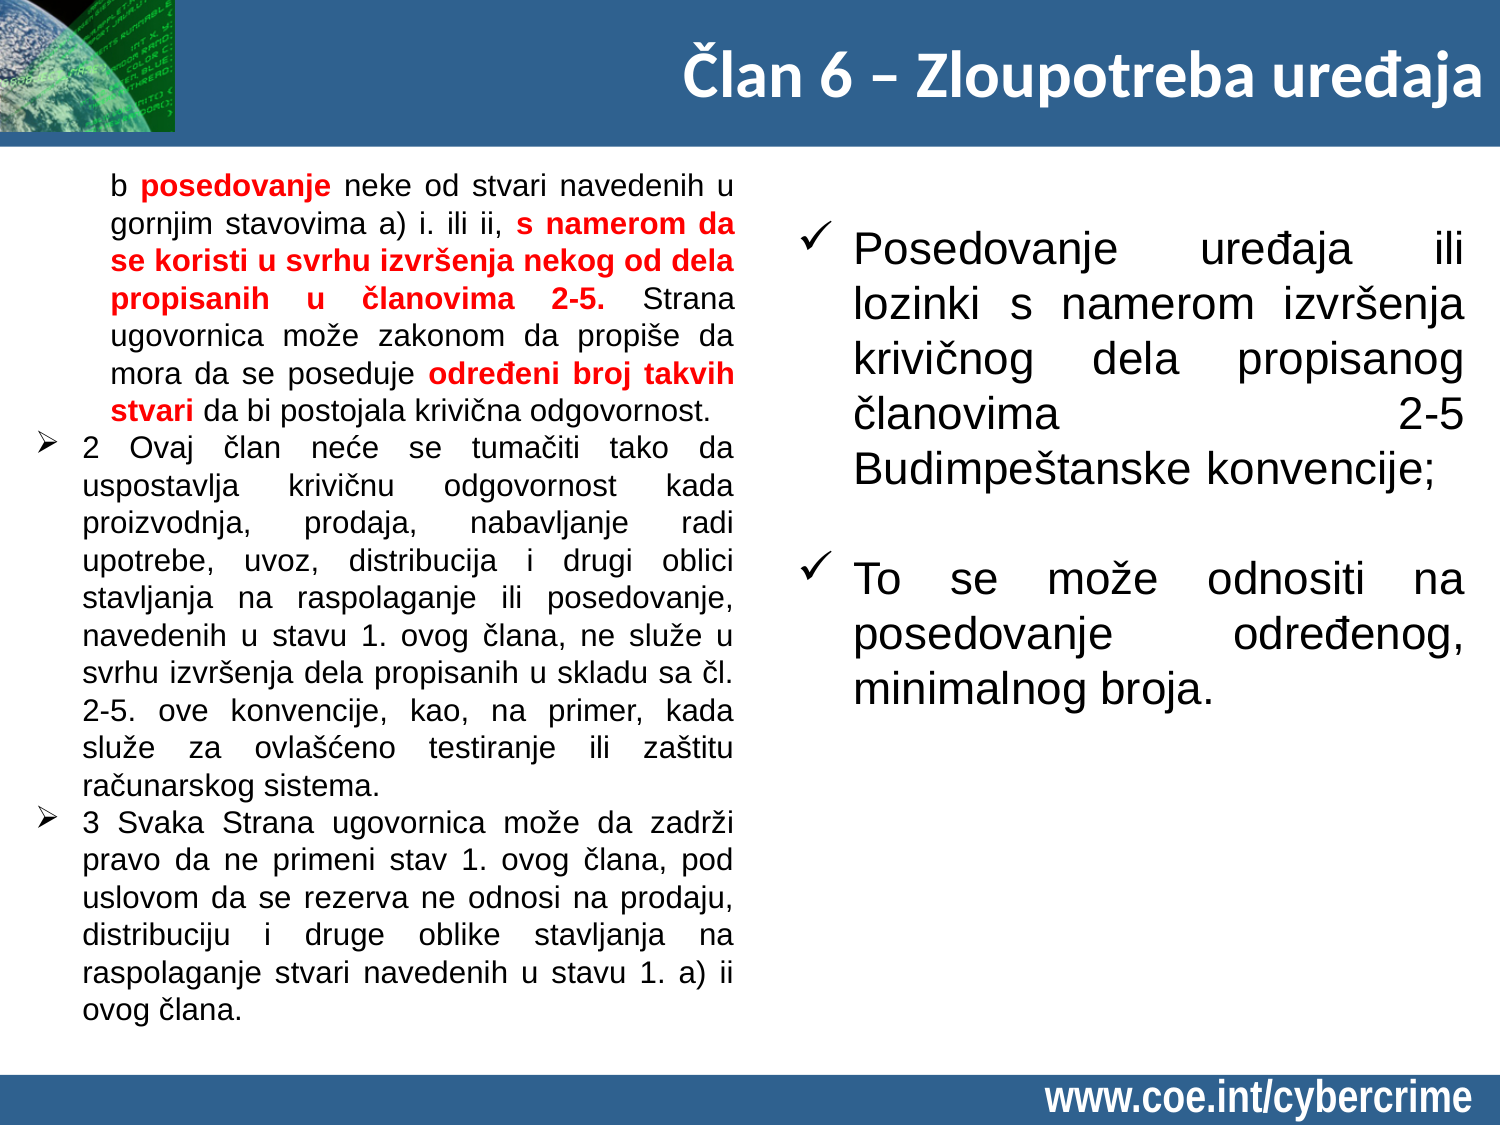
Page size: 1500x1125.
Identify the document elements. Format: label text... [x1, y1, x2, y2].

text_box Član 6 – Zloupotreba uređaja [0, 0, 1500, 149]
text_box [0, 1073, 1030, 1125]
picture [0, 0, 175, 132]
text_box www.coe.int/cybercrime [1030, 1059, 1500, 1125]
text_box Posedovanje uređaja ili lozinki s namerom izvršenja krivičnog dela propisanog članovima 2-5 Budimpeštanske konvencije; To se može odnositi na posedovanje određenog, minimalnog broja. [782, 211, 1480, 721]
text_box b posedovanje neke od stvari navedenih u gornjim stavovima a) i. ili ii, s namerom da se koristi u svrhu izvršenja nekog od dela propisanih u članovima 2-5. Strana ugovornica može zakonom da propiše da mora da se poseduje određeni broj takvih stvari da bi postojala krivična odgovornost. 2 Ovaj član neće se tumačiti tako da uspostavlja krivičnu odgovornost kada proizvodnja, prodaja, nabavljanje radi upotrebe, uvoz, distribucija i drugi oblici stavljanja na raspolaganje ili posedovanje, navedenih u stavu 1. ovog člana, ne služe u svrhu izvršenja dela propisanih u skladu sa čl. 2-5. ove konvencije, kao, na primer, kada služe za ovlašćeno testiranje ili zaštitu računarskog sistema. 3 Svaka Strana ugovornica može da zadrži pravo da ne primeni stav 1. ovog člana, pod uslovom da se rezerva ne odnosi na prodaju, distribuciju i druge oblike stavljanja na raspolaganje stvari navedenih u stavu 1. a) ii ovog člana. [20, 158, 750, 1035]
